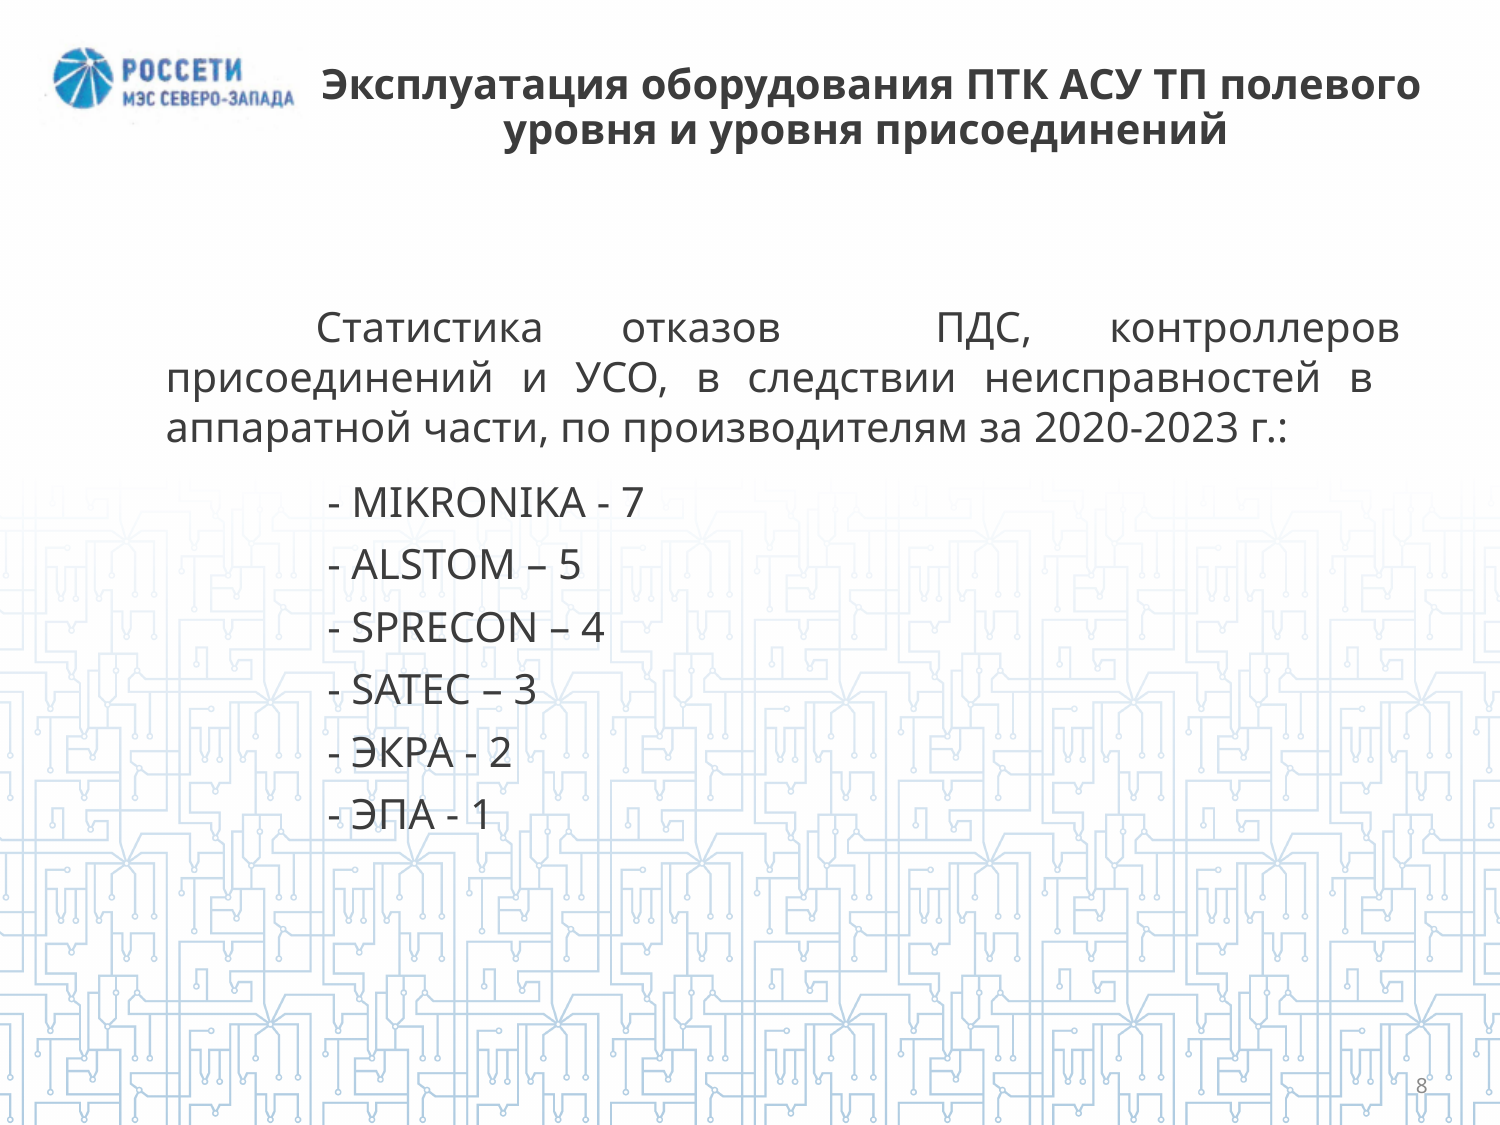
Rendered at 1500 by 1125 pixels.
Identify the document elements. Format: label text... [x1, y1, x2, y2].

picture [0, 0, 1500, 1125]
title Эксплуатация оборудования ПТК АСУ ТП полевого уровня и уровня присоединений [312, 63, 1430, 171]
list Статистика отказов ПДС, контроллеров присоединений и УСО, в следствии неисправностей в аппаратной части, по производителям за 2020-2023 г.: - MIKRONIKA - 7 - ALSTOM – 5 - SPRECON – 4 - SATEC – 3 - ЭКРА - 2 - ЭПА - 1 [165, 237, 1401, 974]
